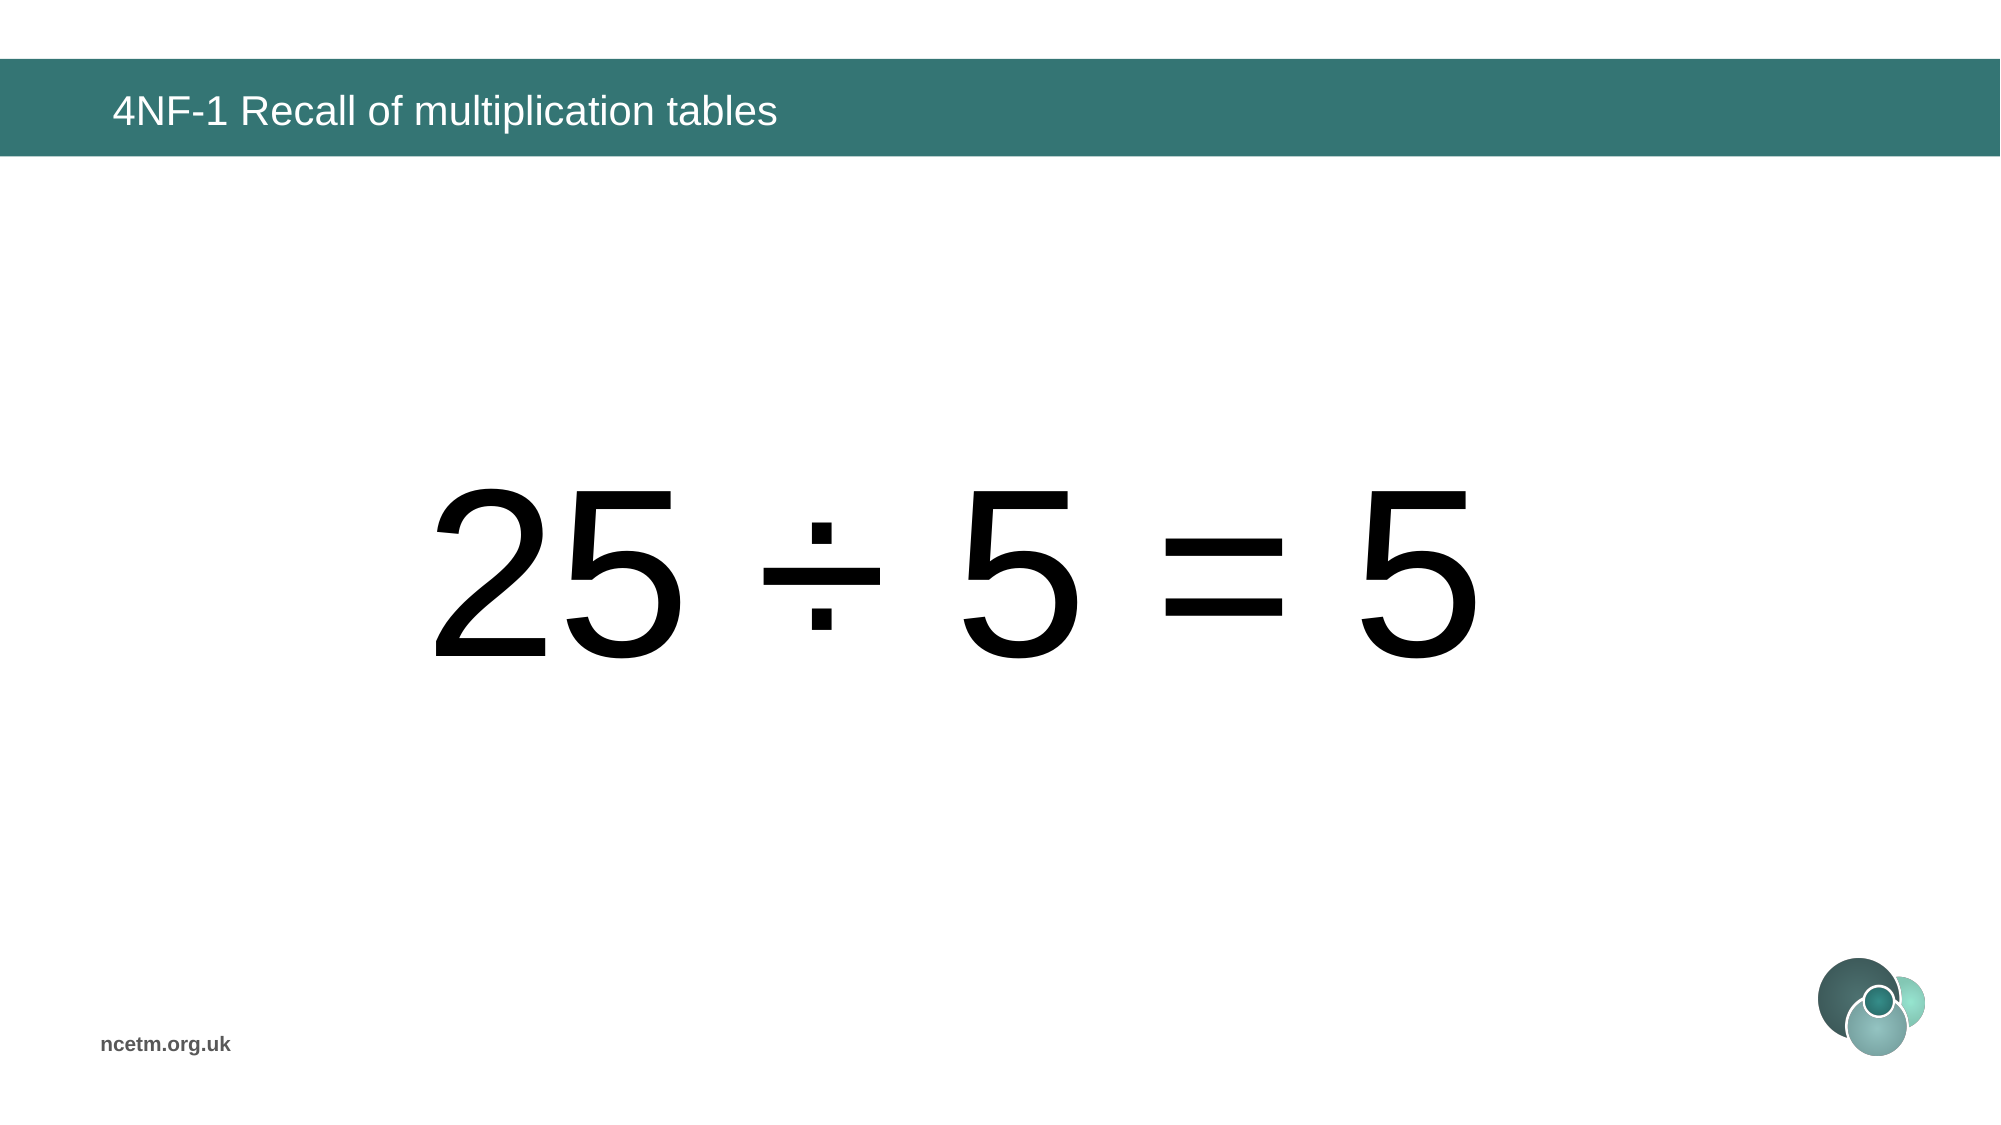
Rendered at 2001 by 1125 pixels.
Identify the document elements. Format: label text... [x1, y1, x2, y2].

text_box 5 [1337, 409, 1501, 712]
picture [1818, 958, 1925, 1056]
title 4NF-1 Recall of multiplication tables [97, 76, 1945, 147]
text_box 25 ÷ 5 = [409, 409, 1337, 712]
